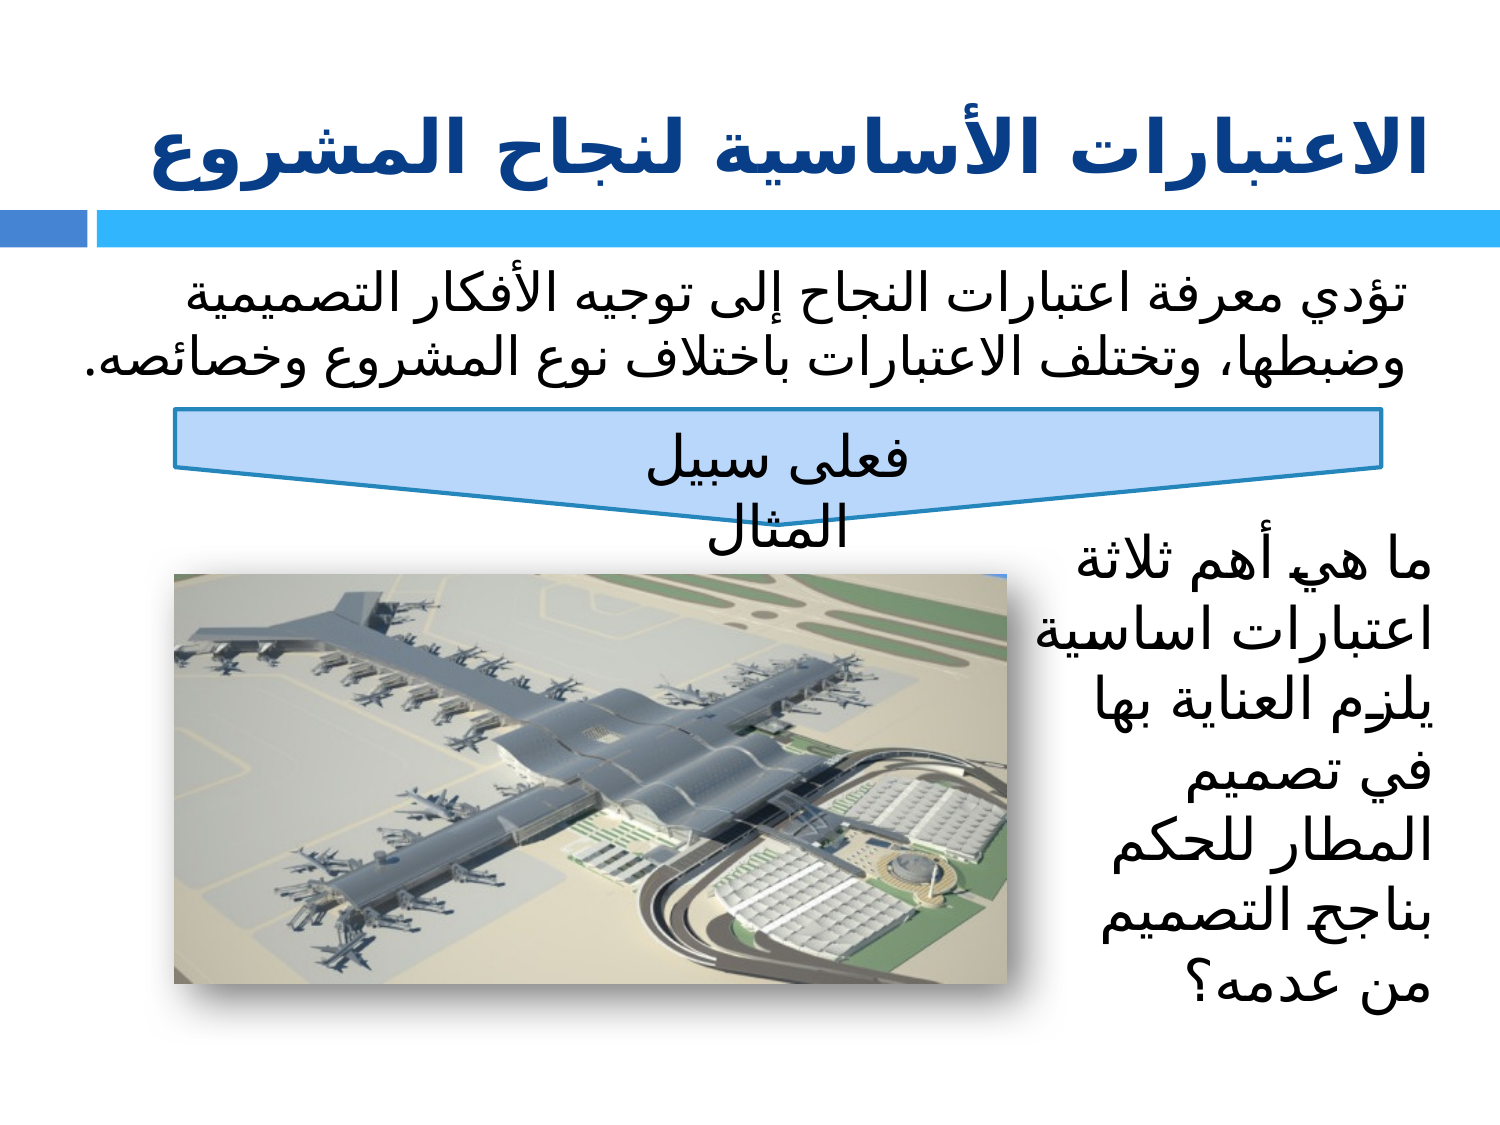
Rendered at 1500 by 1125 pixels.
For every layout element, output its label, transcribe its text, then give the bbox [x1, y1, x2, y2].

text_box فعلى سبيل المثال [572, 411, 984, 567]
text_box ما هي أهم ثلاثة اعتبارات اساسية يلزم العناية بها في تصميم المطار للحكم بناجح التصميم من عدمه؟ [1009, 512, 1450, 1088]
title الاعتبارات الأساسية لنجاح المشروع [109, 62, 1447, 225]
picture [174, 574, 1007, 984]
text_box [172, 407, 1384, 508]
list تؤدي معرفة اعتبارات النجاح إلى توجيه الأفكار التصميمية وضبطها، وتختلف الاعتبارات باختلاف نوع المشروع وخصائصه. [0, 249, 1425, 441]
